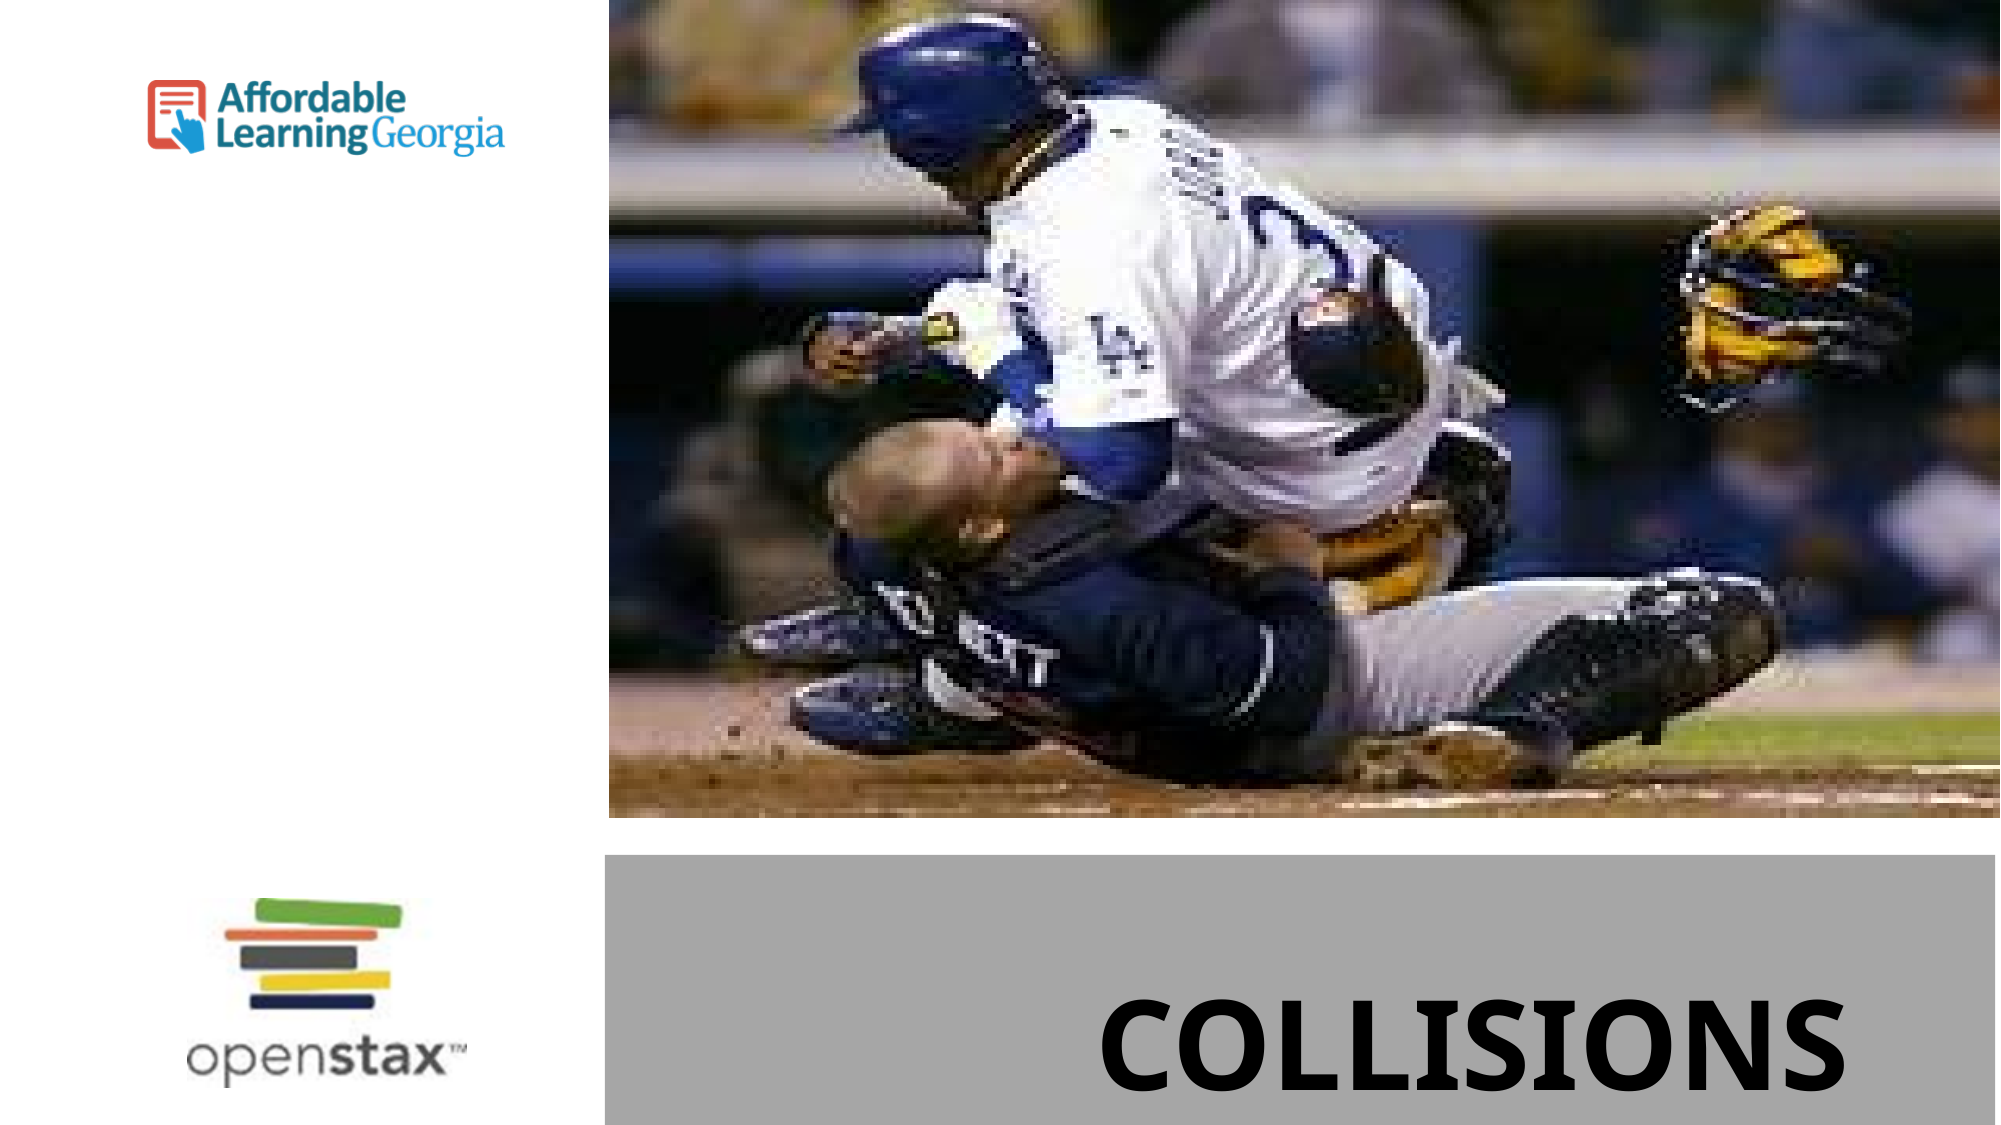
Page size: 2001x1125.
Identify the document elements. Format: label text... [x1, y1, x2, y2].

picture [146, 80, 509, 158]
title COLLISIONS [604, 854, 1996, 1125]
picture [187, 898, 467, 1088]
picture [609, 0, 2000, 818]
